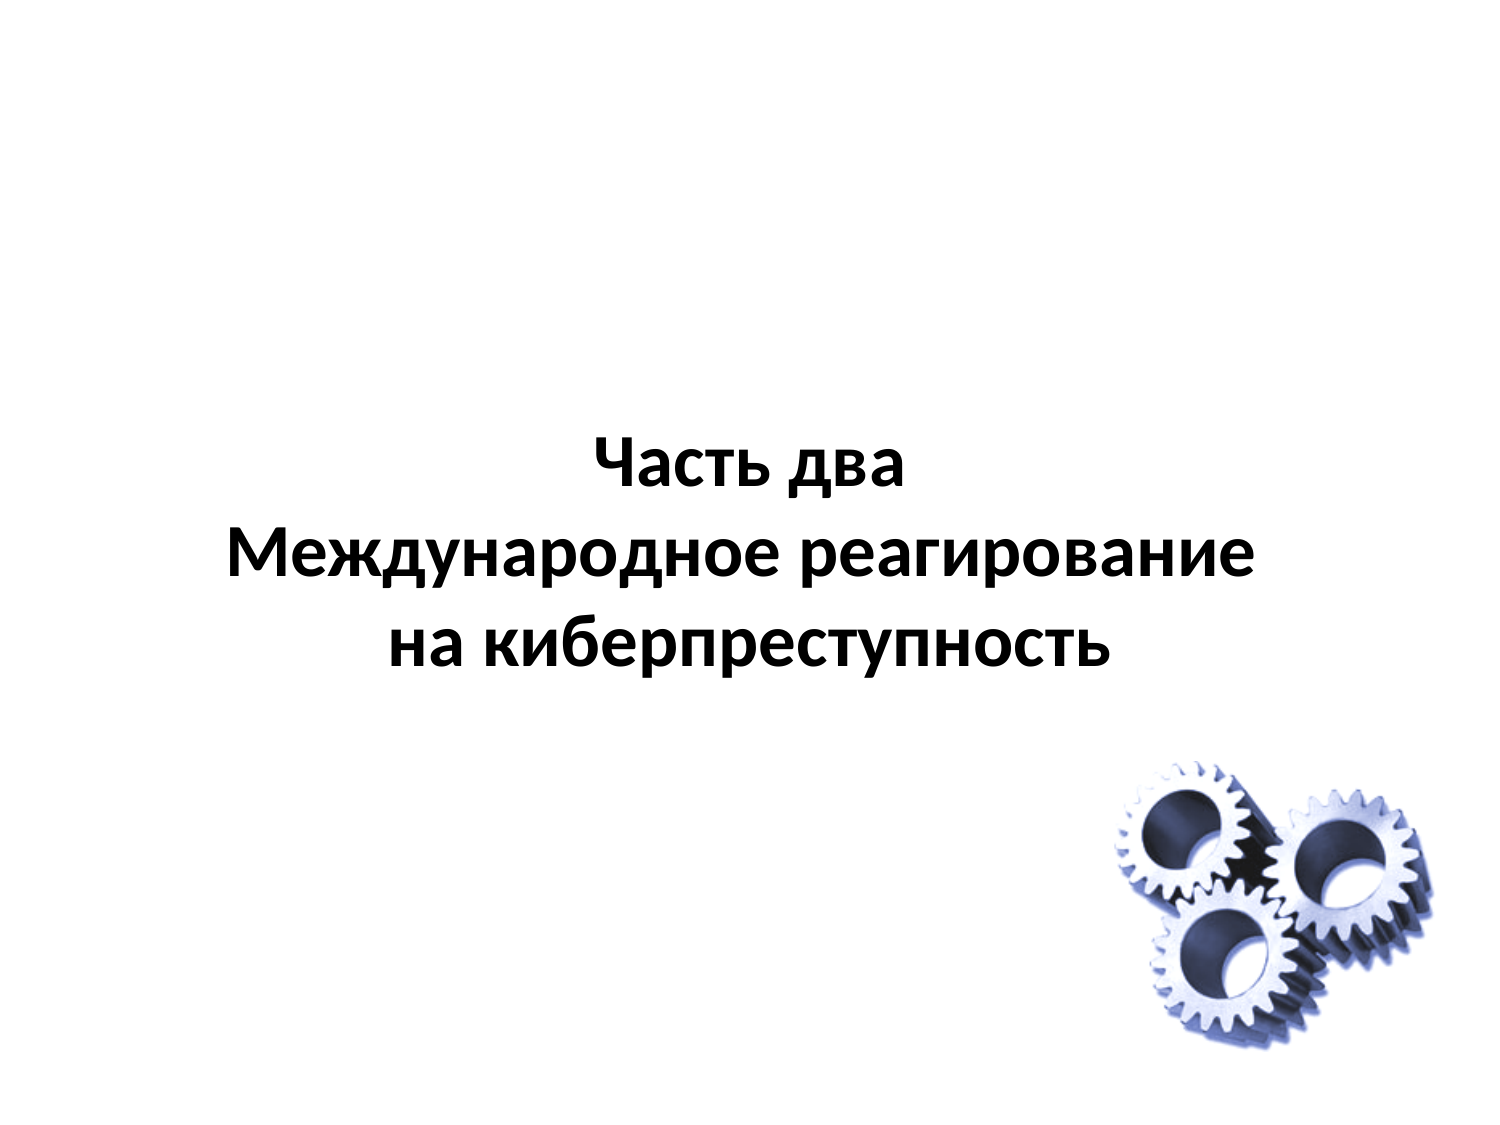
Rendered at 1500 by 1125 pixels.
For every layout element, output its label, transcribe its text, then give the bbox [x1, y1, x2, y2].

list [1112, 761, 1436, 1052]
title Часть два Международное реагирование на киберпреступность [75, 453, 1425, 641]
